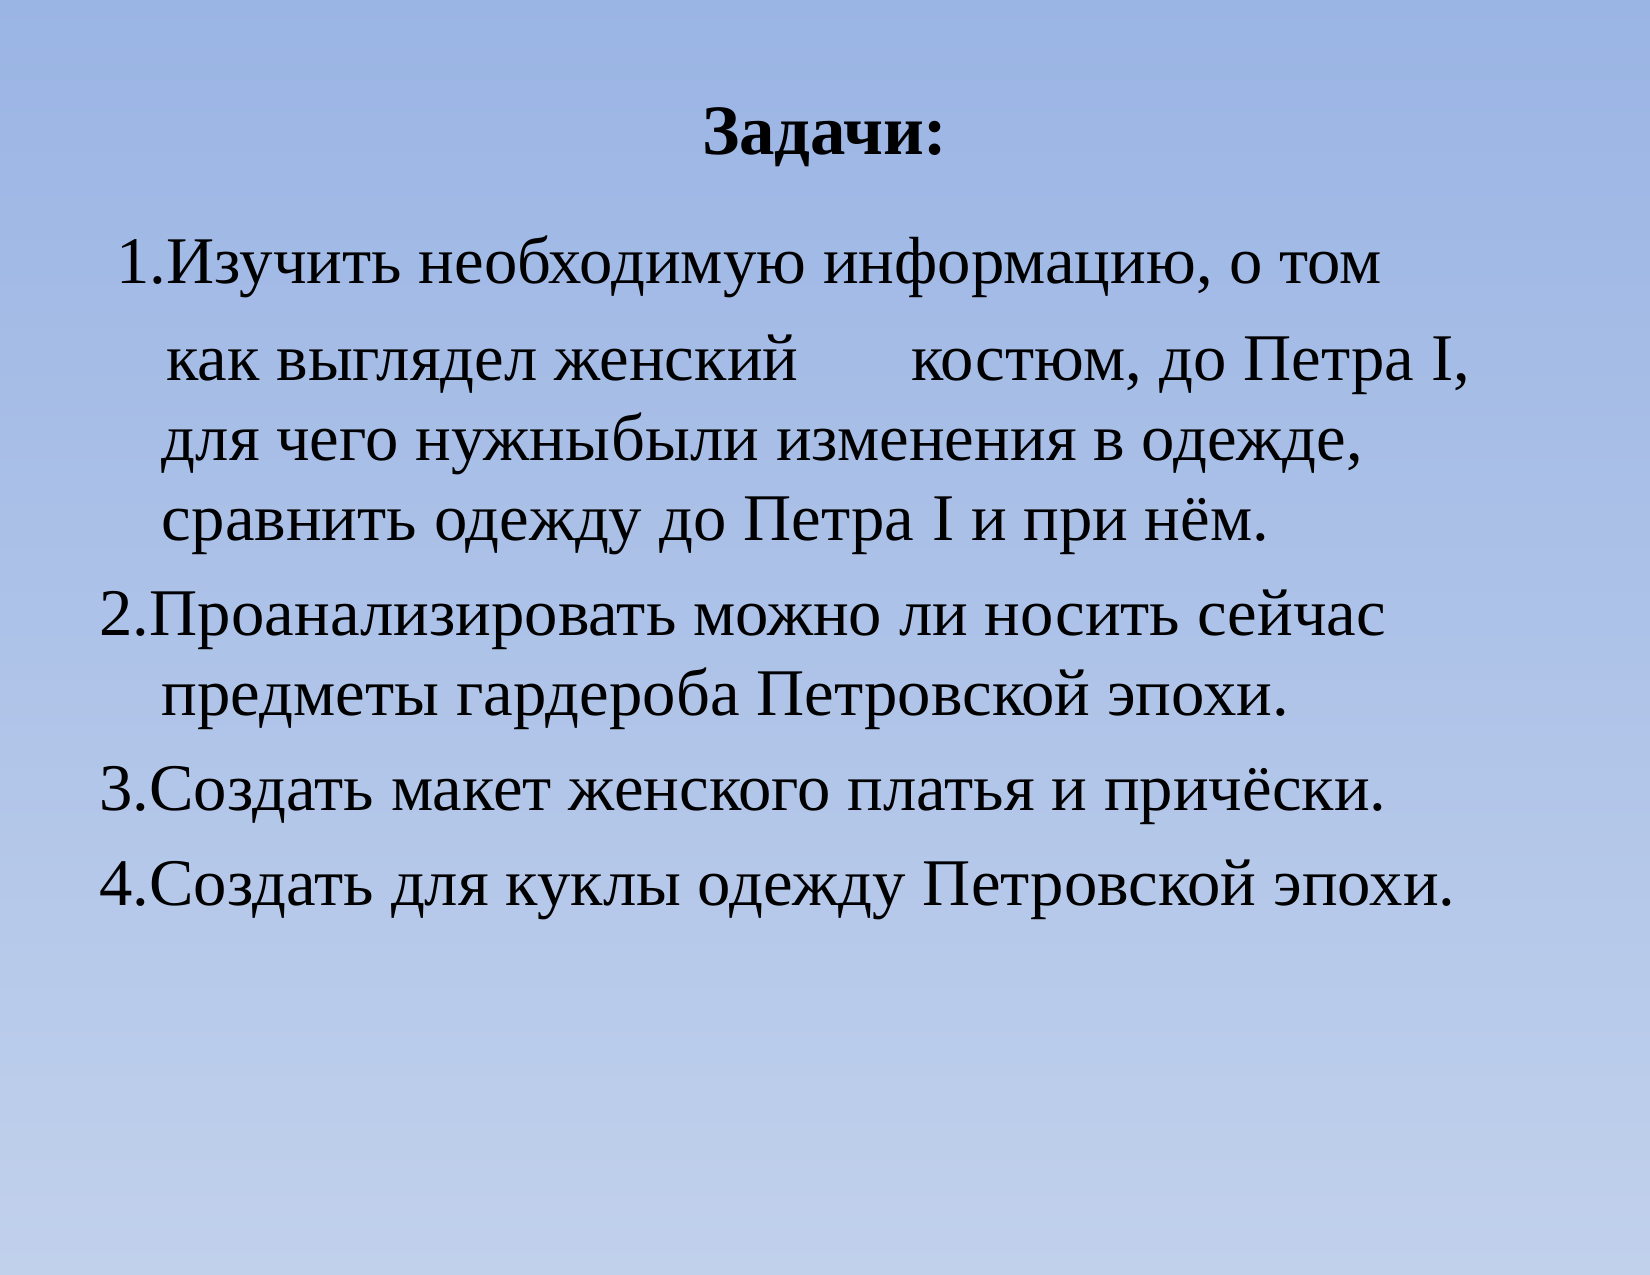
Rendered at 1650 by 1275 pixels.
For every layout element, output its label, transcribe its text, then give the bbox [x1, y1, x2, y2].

text_box Задачи: [82, 58, 1568, 200]
text_box 1.Изучить необходимую информацию, о том как выглядел женский костюм, до Петра I, для чего нужны были изменения в одежде, сравнить одежду до Петра I и при нём. 2.Проанализировать можно ли носить сейчас предметы гардероба Петровской эпохи. 3.Создать макет женского платья и причёски. 4.Создать для куклы одежду Петровской эпохи. [82, 200, 1568, 1139]
